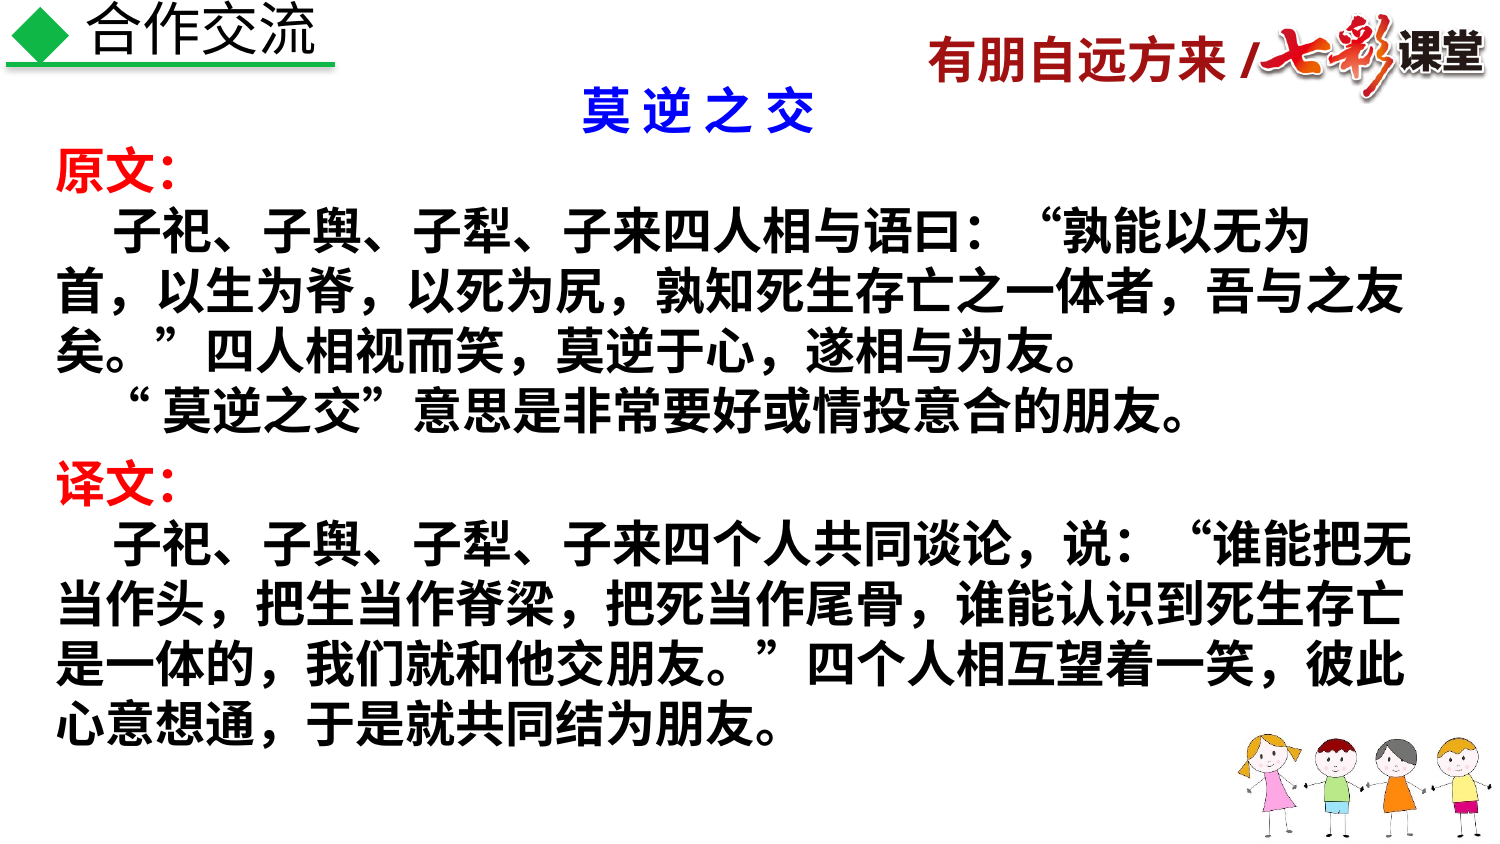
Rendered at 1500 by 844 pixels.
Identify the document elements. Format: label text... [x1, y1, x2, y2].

picture [1254, 8, 1491, 104]
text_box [5, 0, 336, 71]
text_box 莫 逆 之 交 原文： 子祀、子舆、子犁、子来四人相与语曰：“孰能以无为首，以生为脊，以死为尻，孰知死生存亡之一体者，吾与之友矣。”四人相视而笑，莫逆于心，遂相与为友。 “莫逆之交”意思是非常要好或情投意合的朋友。 [41, 72, 1424, 445]
picture [1228, 683, 1500, 844]
text_box 译文： 子祀、子舆、子犁、子来四个人共同谈论，说：“谁能把无当作头，把生当作脊梁，把死当作尾骨，谁能认识到死生存亡是一体的，我们就和他交朋友。”四个人相互望着一笑，彼此心意想通，于是就共同结为朋友。 [41, 445, 1448, 761]
